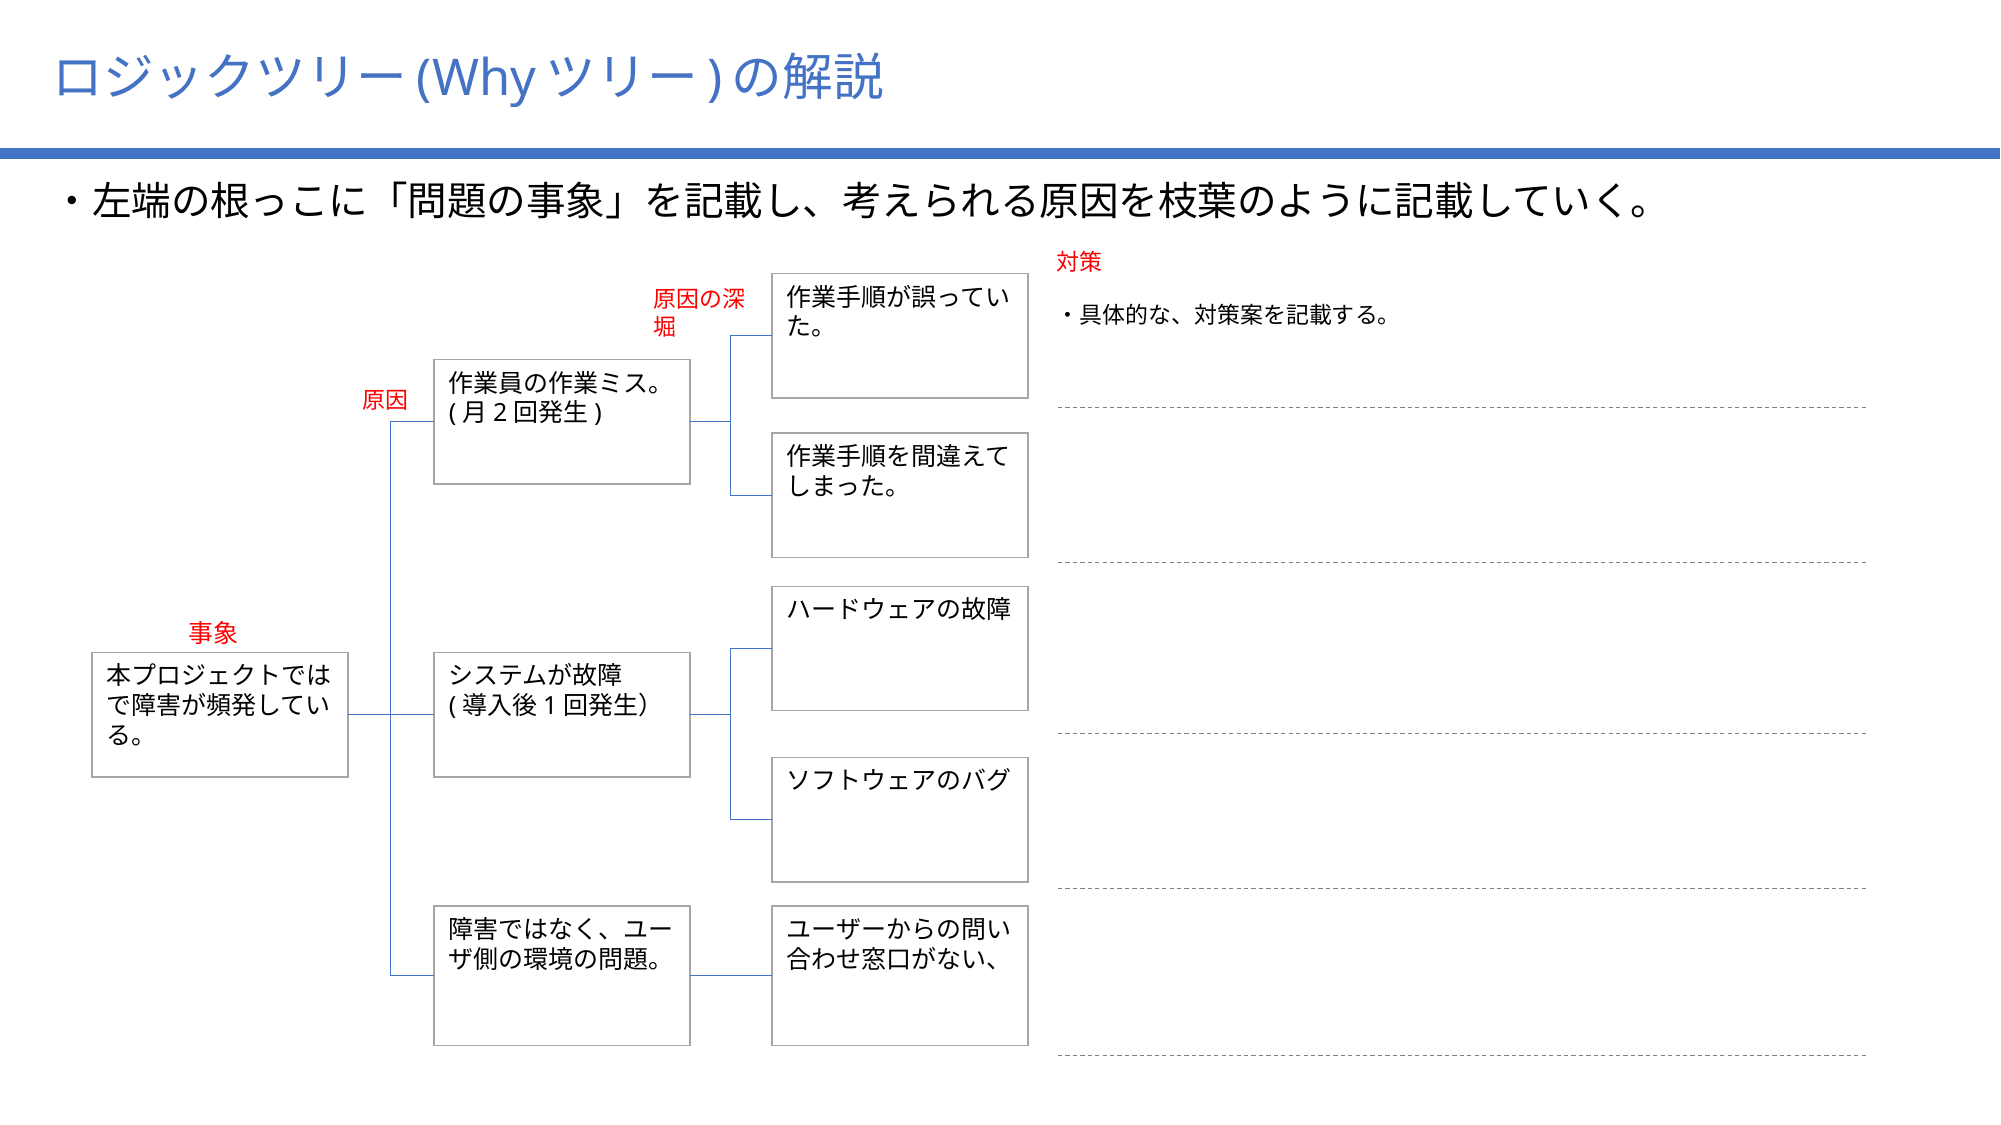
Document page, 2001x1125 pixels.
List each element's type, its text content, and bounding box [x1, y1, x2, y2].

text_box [689, 421, 773, 496]
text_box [689, 714, 773, 820]
text_box ハードウェアの故障 [771, 585, 1029, 712]
text_box 原因 [347, 377, 440, 420]
text_box 作業員の作業ミス。 (月2回発生) [433, 359, 689, 485]
text_box ロジックツリー(Whyツリー)の解説 [37, 43, 900, 143]
text_box 原因の深堀 [638, 277, 780, 348]
text_box システムが故障 (導入後1回発生） [434, 652, 689, 778]
text_box 障害ではなく、ユーザ側の環境の問題。 [433, 905, 691, 1046]
text_box 本プロジェクトではで障害が頻発している。 [91, 652, 347, 778]
text_box ・左端の根っこに「問題の事象」を記載し、考えられる原因を枝葉のように記載していく。 [37, 173, 1693, 273]
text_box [689, 335, 773, 421]
text_box ・具体的な、対策案を記載する。 [1041, 293, 1886, 336]
text_box ユーザーからの問い合わせ窓口がない、 [771, 905, 1029, 1046]
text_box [689, 648, 773, 714]
text_box 事象 [173, 609, 266, 655]
text_box ソフトウェアのバグ [771, 756, 1029, 883]
text_box 対策 [1041, 240, 1182, 283]
text_box 作業手順を間違えてしまった。 [771, 432, 1029, 558]
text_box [347, 421, 434, 714]
text_box 作業手順が誤っていた。 [771, 273, 1029, 399]
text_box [347, 714, 434, 976]
